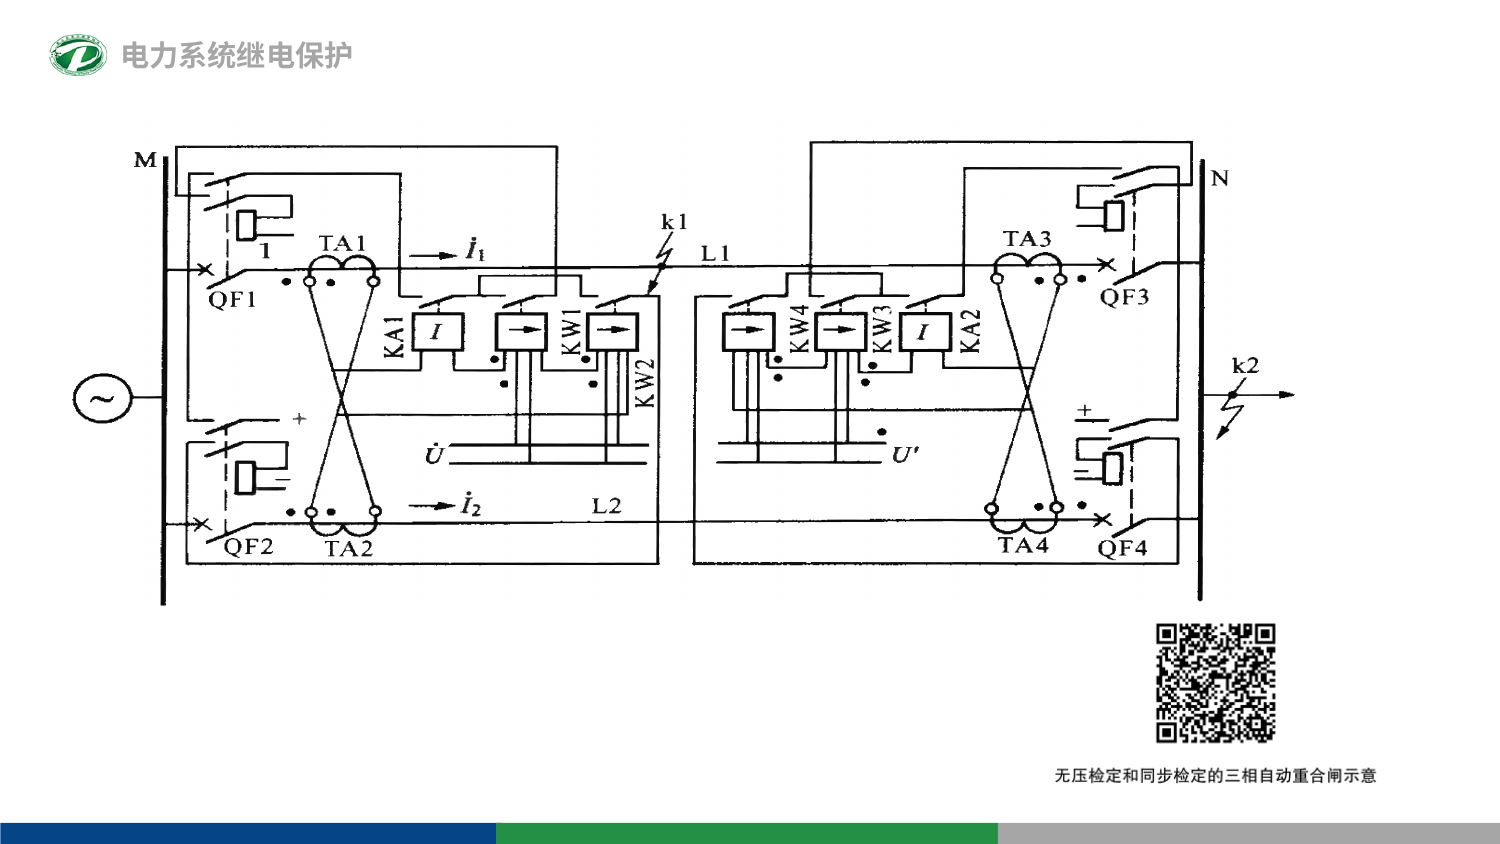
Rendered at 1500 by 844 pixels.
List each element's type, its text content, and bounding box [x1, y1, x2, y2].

picture [58, 105, 1318, 612]
text_box [494, 821, 996, 844]
text_box 电力系统继电保护 [122, 29, 384, 80]
text_box [0, 821, 494, 844]
text_box [996, 821, 1500, 844]
picture [41, 19, 118, 91]
picture [1045, 617, 1419, 797]
